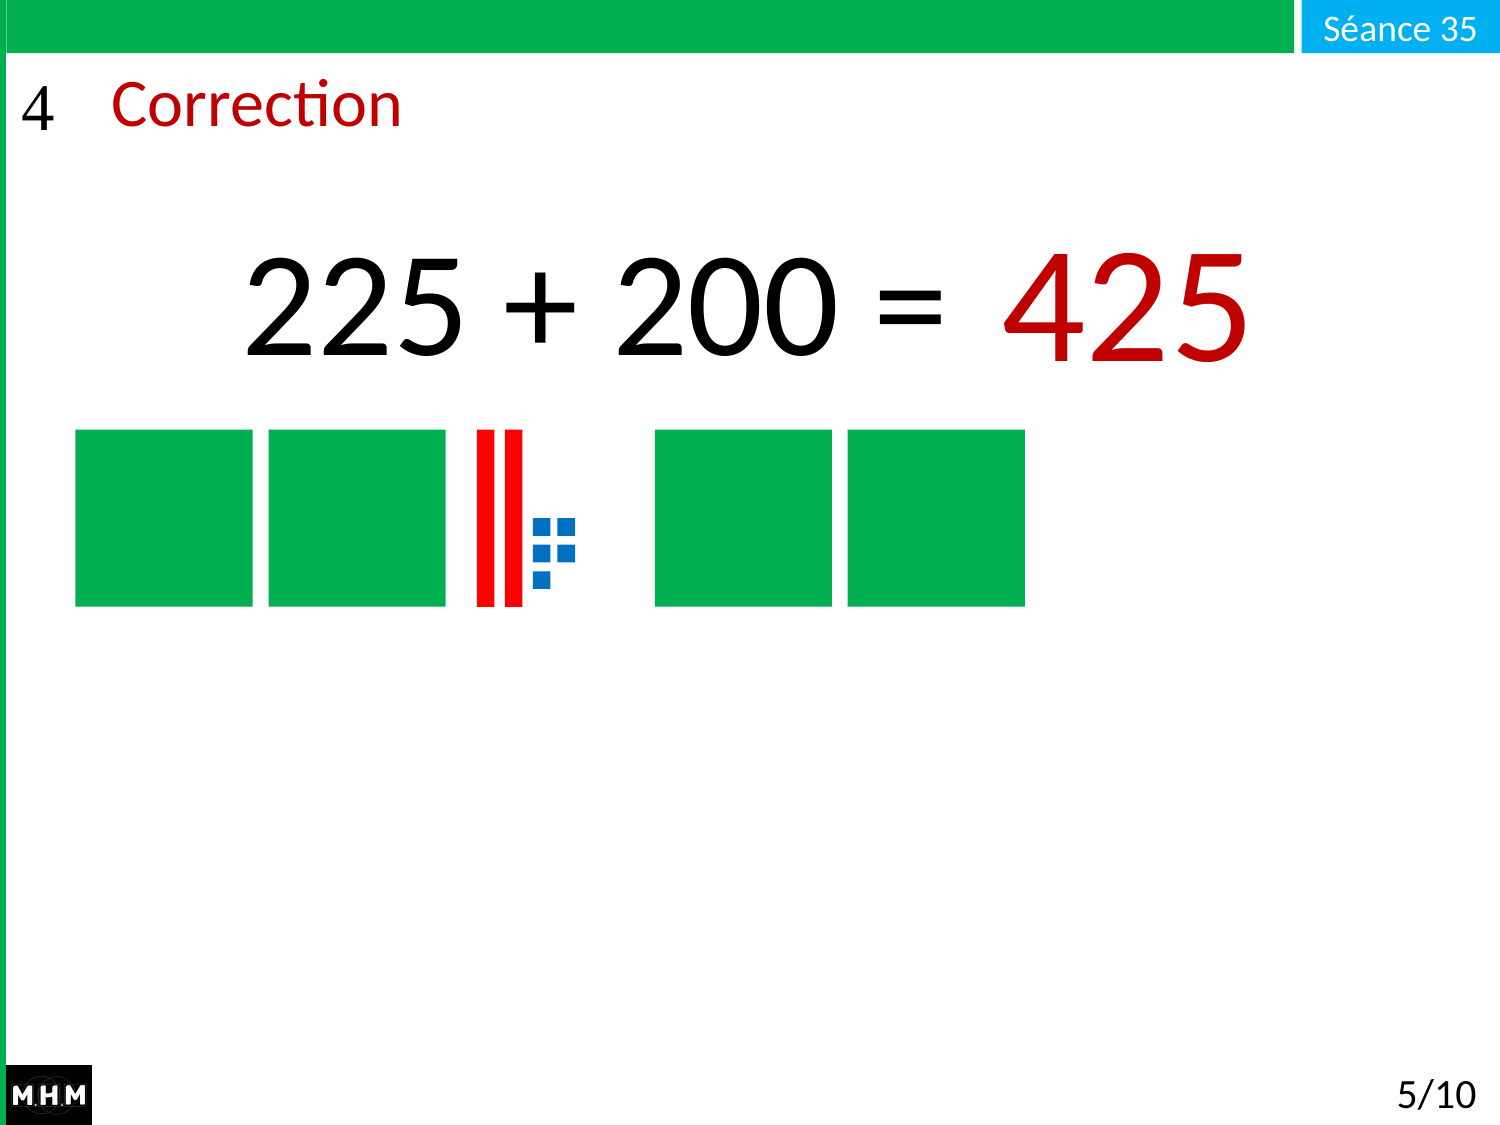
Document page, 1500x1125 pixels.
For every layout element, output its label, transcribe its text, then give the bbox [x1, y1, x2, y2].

text_box [476, 429, 496, 608]
text_box [268, 428, 447, 608]
picture [6, 1065, 92, 1125]
text_box [532, 544, 551, 563]
text_box [74, 428, 254, 608]
text_box [504, 429, 523, 608]
text_box [847, 428, 1026, 608]
text_box 425 [965, 187, 1291, 403]
title Correction [96, 60, 1391, 150]
text_box [556, 517, 576, 537]
text_box [556, 544, 576, 563]
text_box 225 + 200 = … [227, 197, 965, 393]
text_box [532, 570, 551, 590]
text_box [654, 428, 833, 608]
list 5/10 [1373, 1064, 1500, 1125]
text_box [532, 517, 551, 537]
